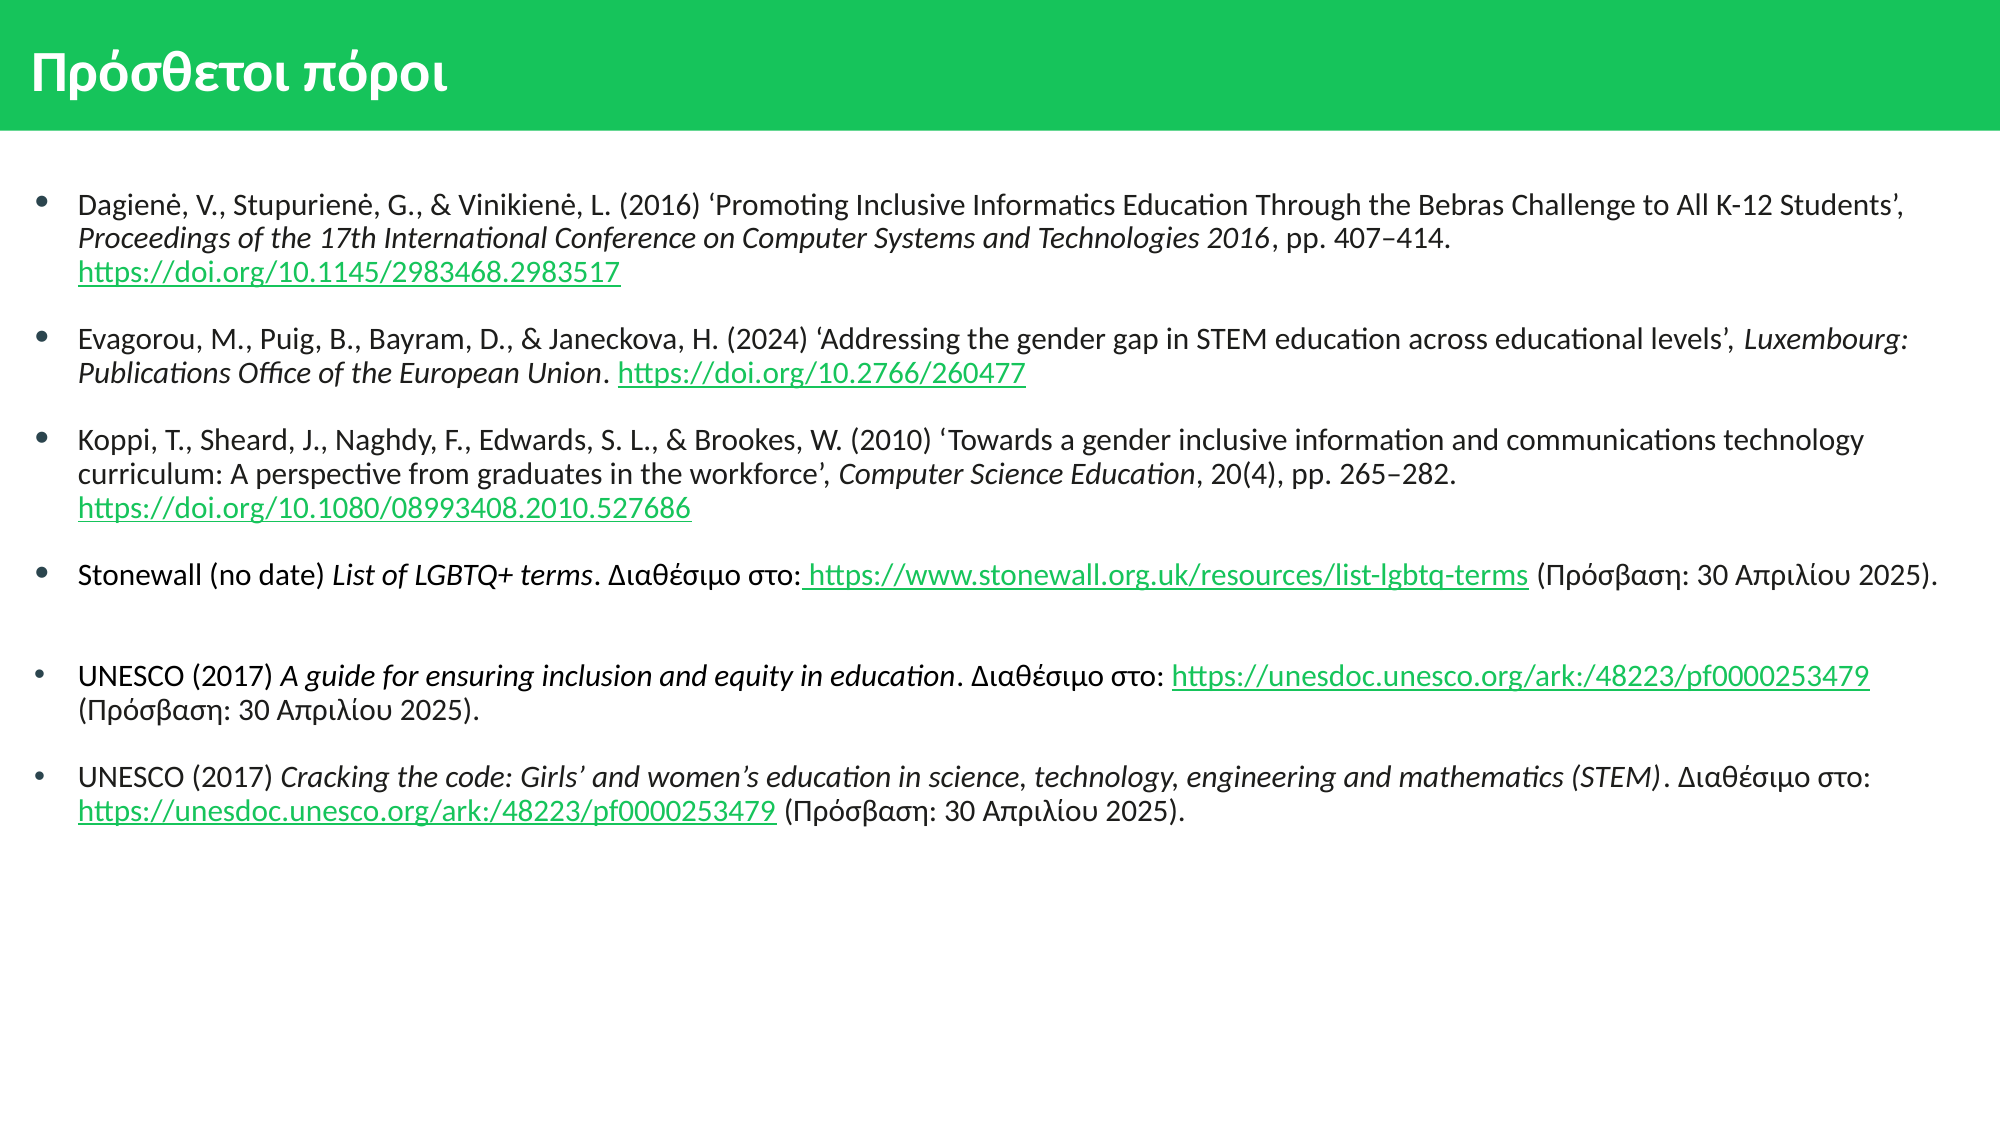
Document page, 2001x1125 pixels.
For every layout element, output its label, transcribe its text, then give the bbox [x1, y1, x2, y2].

list Dagienė, V., Stupurienė, G., & Vinikienė, L. (2016) ‘Promoting Inclusive Informatics Education Through the Bebras Challenge to All K-12 Students’, Proceedings of the 17th International Conference on Computer Systems and Technologies 2016, pp. 407–414. https://doi.org/10.1145/2983468.2983517 Evagorou, M., Puig, B., Bayram, D., & Janeckova, H. (2024) ‘Addressing the gender gap in STEM education across educational levels’, Luxembourg: Publications Office of the European Union. https://doi.org/10.2766/260477 Koppi, T., Sheard, J., Naghdy, F., Edwards, S. L., & Brookes, W. (2010) ‘Towards a gender inclusive information and communications technology curriculum: A perspective from graduates in the workforce’, Computer Science Education, 20(4), pp. 265–282. https://doi.org/10.1080/08993408.2010.527686 Stonewall (no date) List of LGBTQ+ terms. Διαθέσιμο στο: https://www.stonewall.org.uk/resources/list-lgbtq-terms (Πρόσβαση: 30 Απριλίου 2025). UNESCO (2017) A guide for ensuring inclusion and equity in education. Διαθέσιμο στο: https://unesdoc.unesco.org/ark:/48223/pf0000253479 (Πρόσβαση: 30 Απριλίου 2025). UNESCO (2017) Cracking the code: Girls’ and women’s education in science, technology, engineering and mathematics (STEM). Διαθέσιμο στο: https://unesdoc.unesco.org/ark:/48223/pf0000253479 (Πρόσβαση: 30 Απριλίου 2025). [16, 180, 1976, 1049]
title Πρόσθετοι πόροι [16, 13, 1976, 131]
